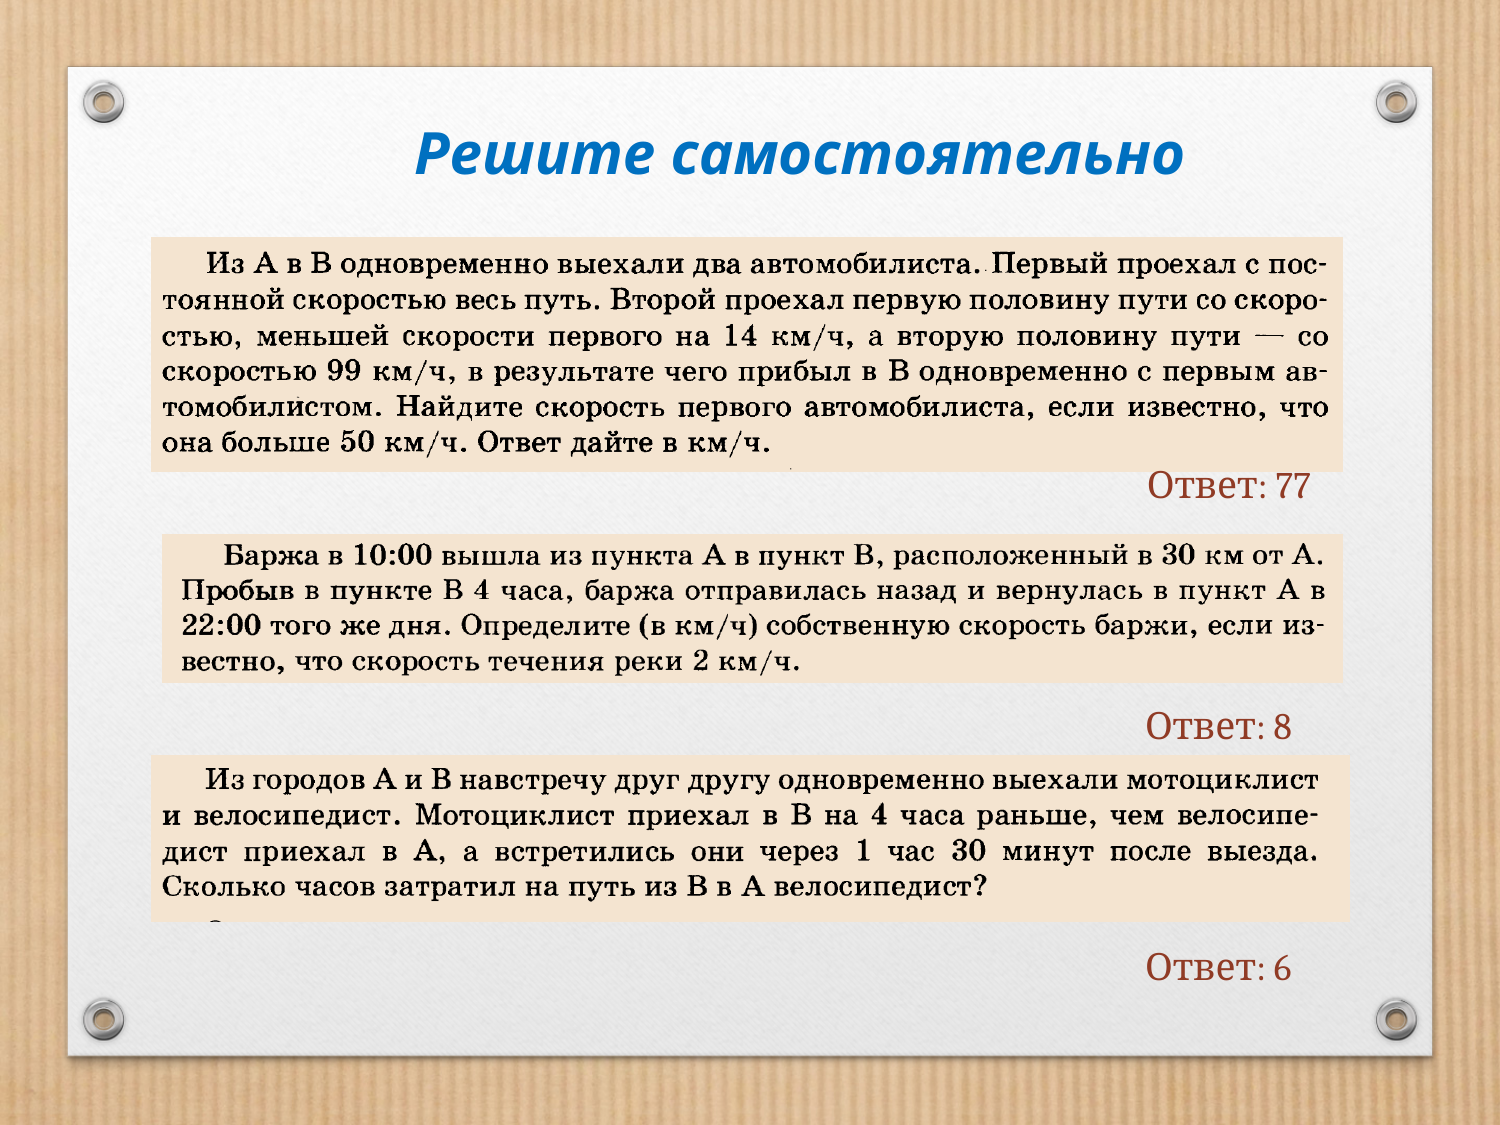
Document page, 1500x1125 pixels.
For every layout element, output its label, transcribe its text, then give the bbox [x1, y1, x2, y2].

text_box Ответ: 77 [1132, 472, 1326, 513]
picture [0, 0, 1500, 1125]
text_box Ответ: 8 [1130, 694, 1307, 755]
text_box Ответ: 6 [1130, 935, 1307, 996]
text_box Решите самостоятельно [399, 109, 1201, 195]
